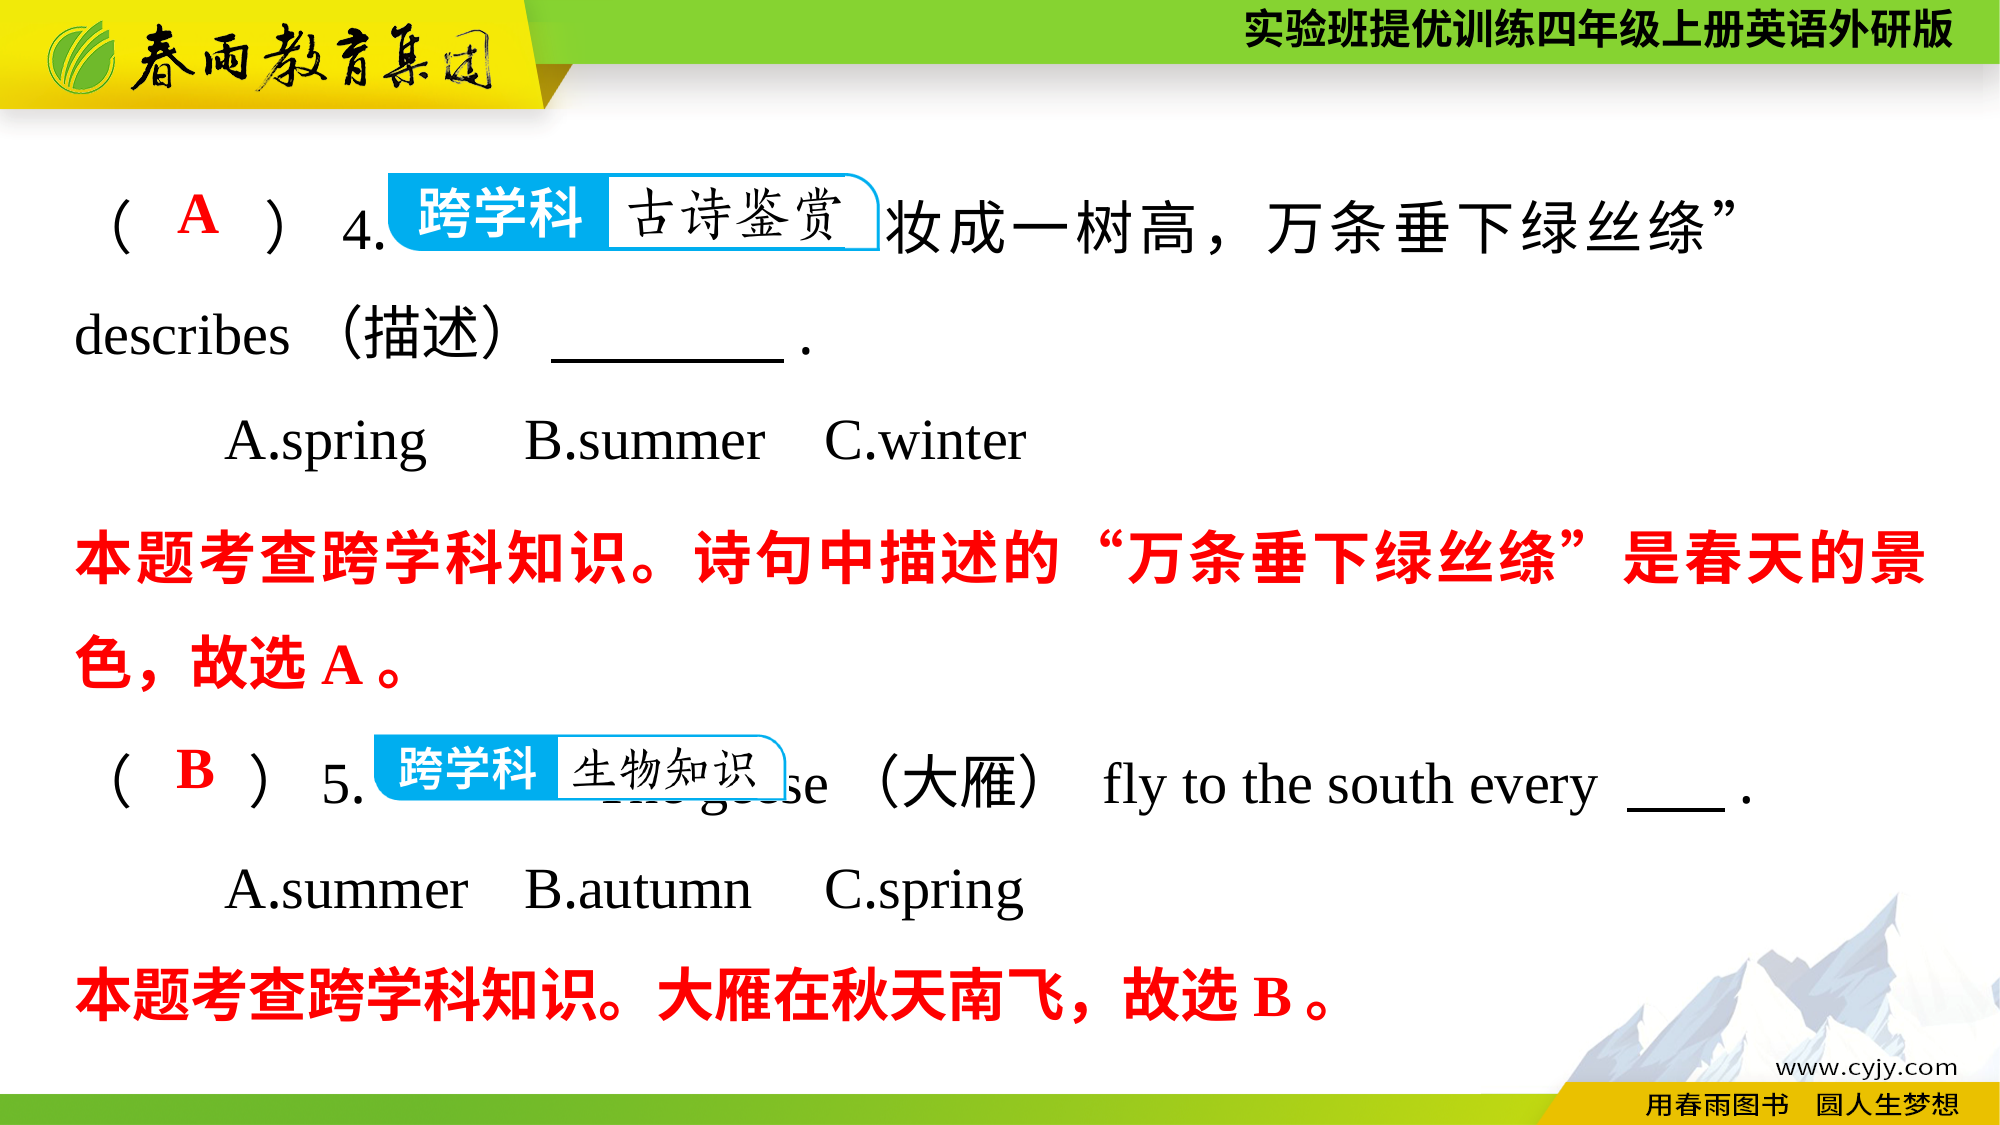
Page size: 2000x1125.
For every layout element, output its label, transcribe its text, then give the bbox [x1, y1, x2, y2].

text_box B [161, 723, 231, 808]
picture [0, 0, 2000, 1125]
text_box （ ）4. “碧玉妆成一树高，万条垂下绿丝绦” describes（描述） . A.spring B.summer C.winter [59, 149, 1944, 478]
text_box 本题考查跨学科知识。诗句中描述的“万条垂下绿丝绦”是春天的景色，故选A。 [59, 478, 1944, 702]
text_box A [163, 167, 235, 253]
text_box 本题考查跨学科知识。大雁在秋天南飞，故选B。 [59, 915, 1944, 1036]
list （ ）5. The geese（大雁） fly to the south every . A.summer B.autumn C.spring [59, 702, 1944, 915]
